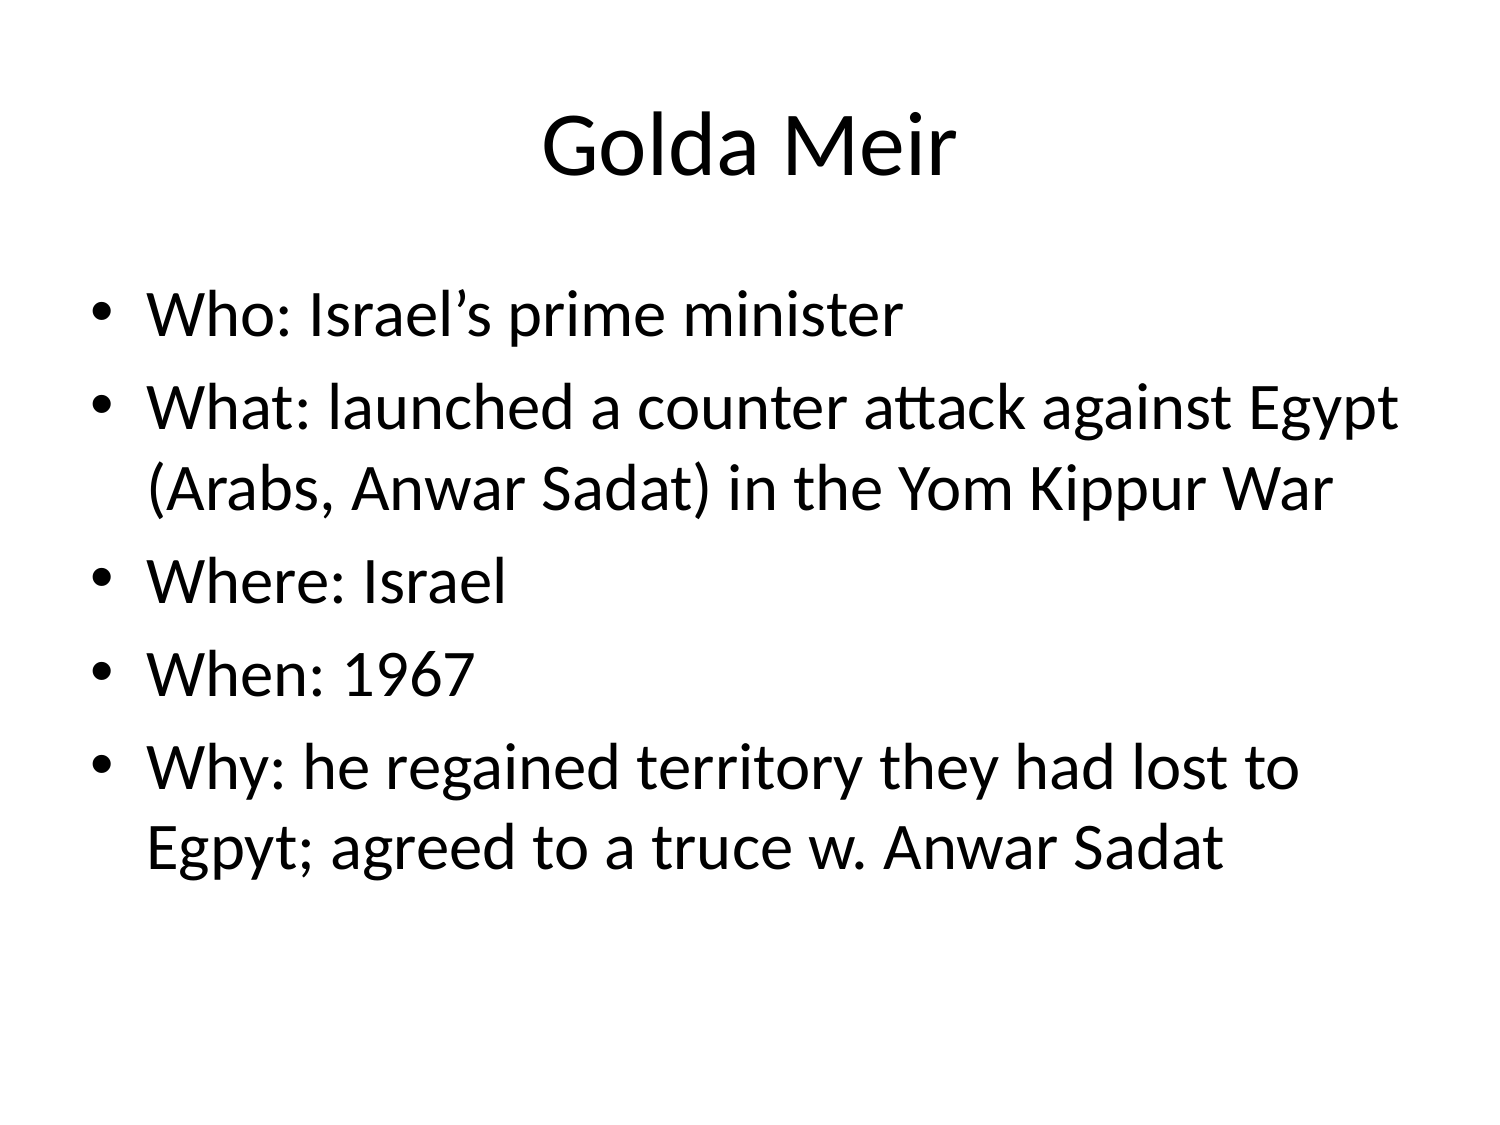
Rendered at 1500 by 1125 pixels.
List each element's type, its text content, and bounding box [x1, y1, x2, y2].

title Golda Meir [75, 45, 1425, 233]
list Who: Israel’s prime minister What: launched a counter attack against Egypt (Arabs, Anwar Sadat) in the Yom Kippur War Where: Israel When: 1967 Why: he regained territory they had lost to Egpyt; agreed to a truce w. Anwar Sadat [75, 262, 1425, 1005]
